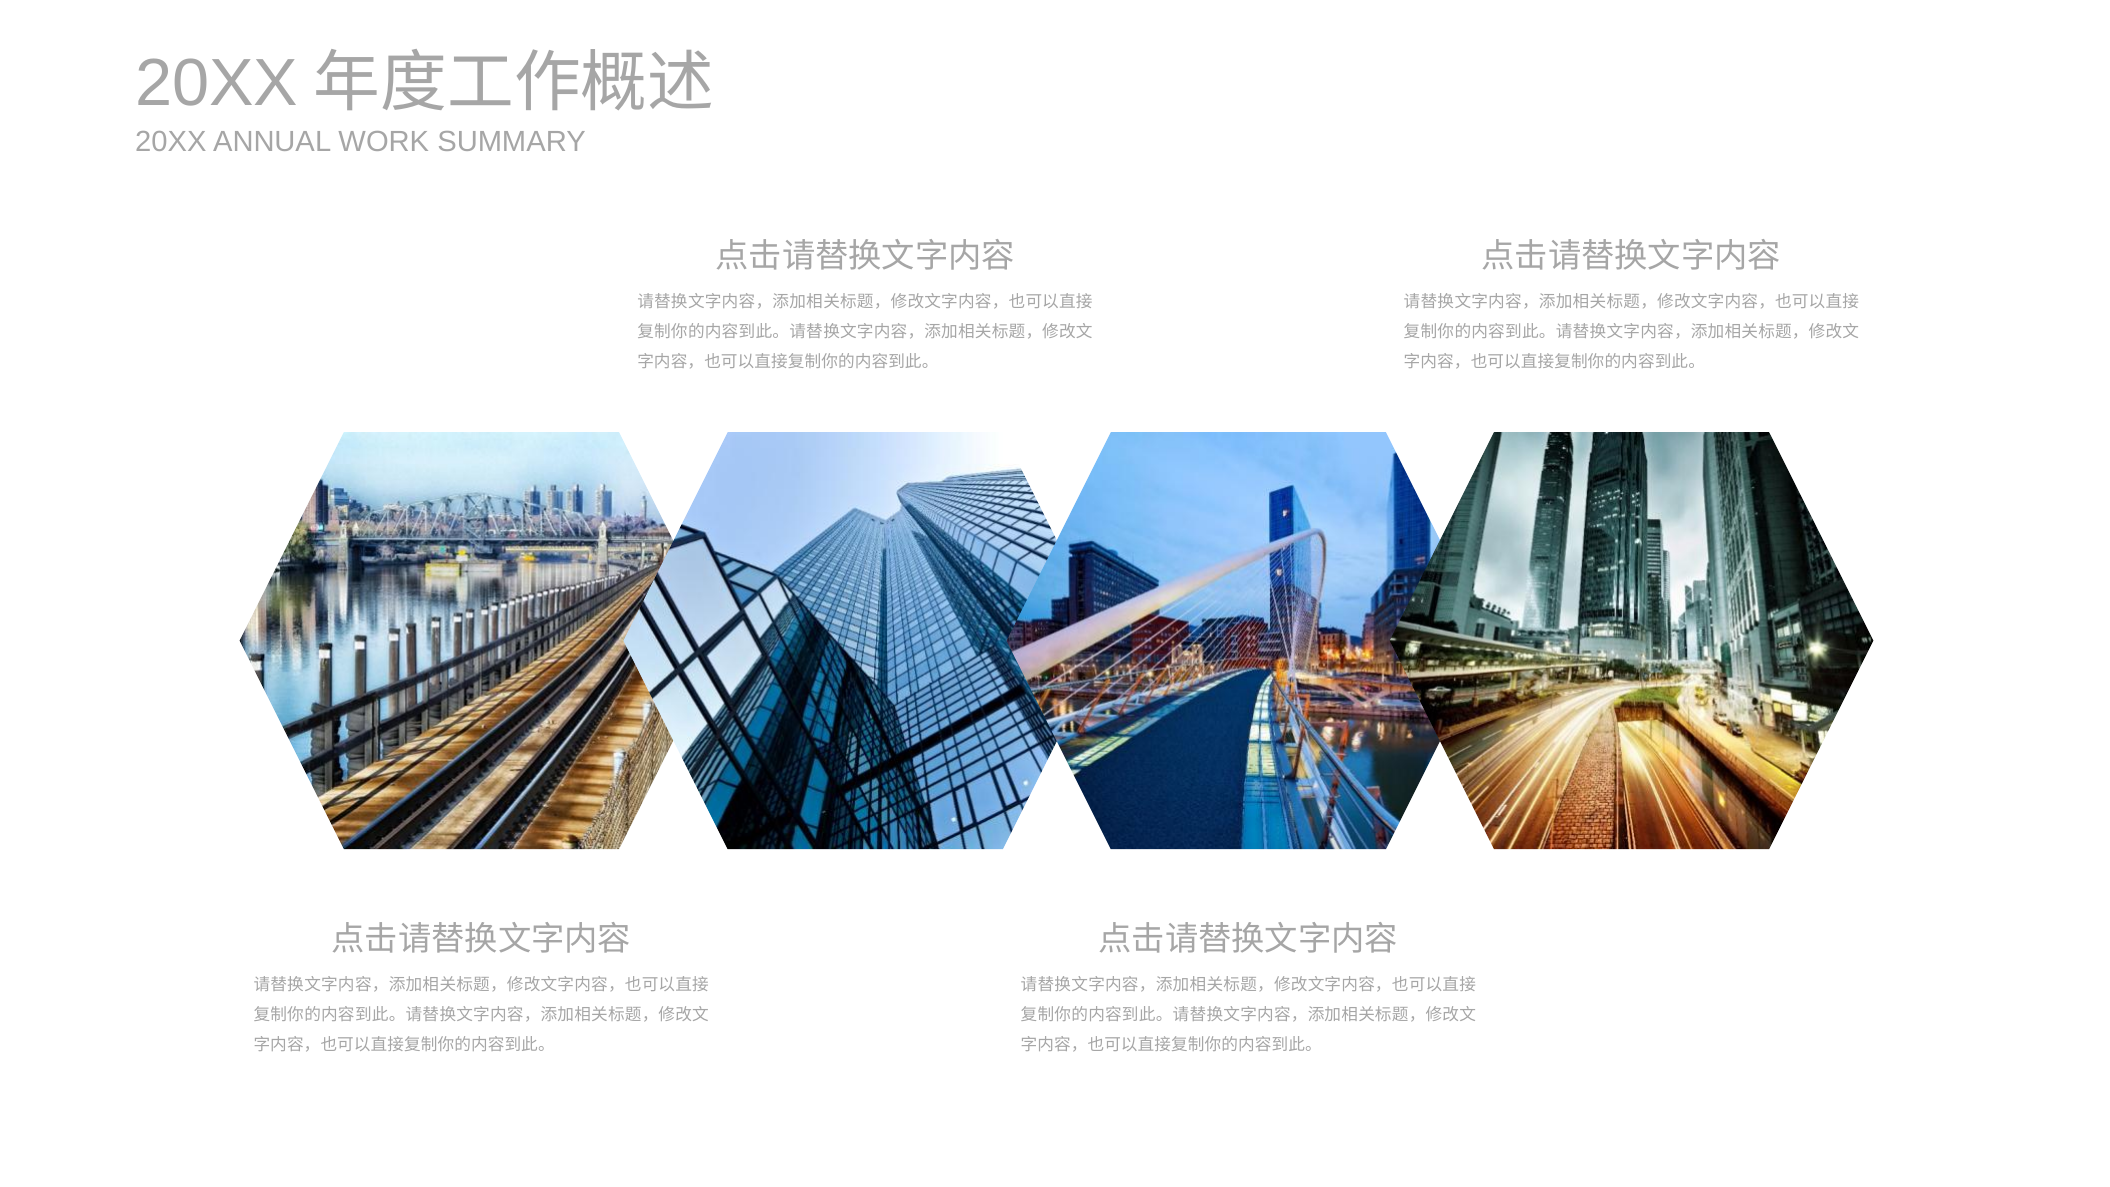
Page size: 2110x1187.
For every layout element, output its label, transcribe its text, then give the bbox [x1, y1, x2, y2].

text_box 请替换文字内容，添加相关标题，修改文字内容，也可以直接复制你的内容到此。请替换文字内容，添加相关标题，修改文字内容，也可以直接复制你的内容到此。 [1020, 963, 1477, 1054]
text_box 请替换文字内容，添加相关标题，修改文字内容，也可以直接复制你的内容到此。请替换文字内容，添加相关标题，修改文字内容，也可以直接复制你的内容到此。 [1403, 280, 1860, 371]
text_box 20XX年度工作概述 [135, 38, 783, 119]
text_box 点击请替换文字内容 [1098, 917, 1399, 958]
text_box 点击请替换文字内容 [331, 917, 632, 958]
text_box 请替换文字内容，添加相关标题，修改文字内容，也可以直接复制你的内容到此。请替换文字内容，添加相关标题，修改文字内容，也可以直接复制你的内容到此。 [637, 280, 1094, 371]
text_box 点击请替换文字内容 [715, 234, 1015, 275]
text_box 请替换文字内容，添加相关标题，修改文字内容，也可以直接复制你的内容到此。请替换文字内容，添加相关标题，修改文字内容，也可以直接复制你的内容到此。 [253, 963, 710, 1054]
text_box [1388, 431, 1875, 851]
text_box [622, 431, 1057, 851]
text_box [1005, 431, 1440, 851]
text_box [238, 431, 673, 851]
text_box 点击请替换文字内容 [1481, 234, 1782, 275]
text_box 20XX ANNUAL WORK SUMMARY [135, 122, 596, 158]
